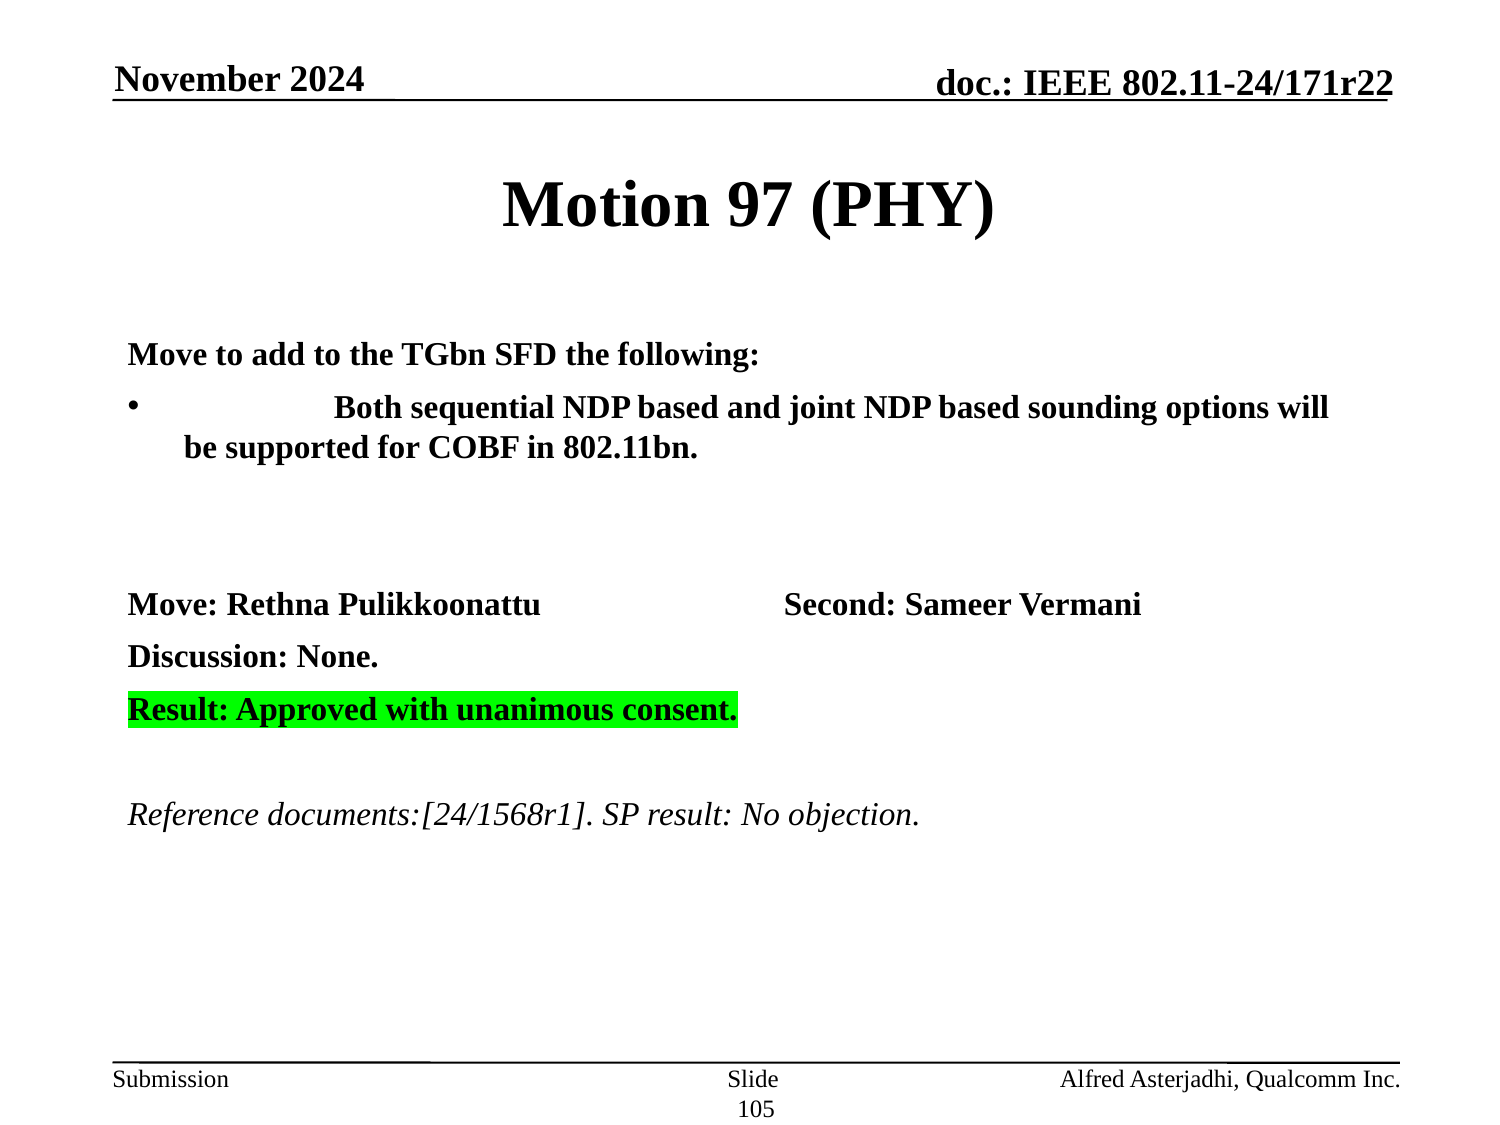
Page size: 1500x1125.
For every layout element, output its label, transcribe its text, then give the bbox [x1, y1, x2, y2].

list Move to add to the TGbn SFD the following: Both sequential NDP based and joint NDP based sounding options will be supported for COBF in 802.11bn. Move: Rethna Pulikkoonattu Second: Sameer Vermani Discussion: None. Result: Approved with unanimous consent. Reference documents:[24/1568r1]. SP result: No objection. [112, 324, 1388, 1000]
slide_number Slide 105 [712, 1061, 800, 1123]
title Motion 97 (PHY) [112, 112, 1388, 288]
footer Alfred Asterjadhi, Qualcomm Inc. [878, 1061, 1402, 1093]
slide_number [114, 54, 423, 100]
